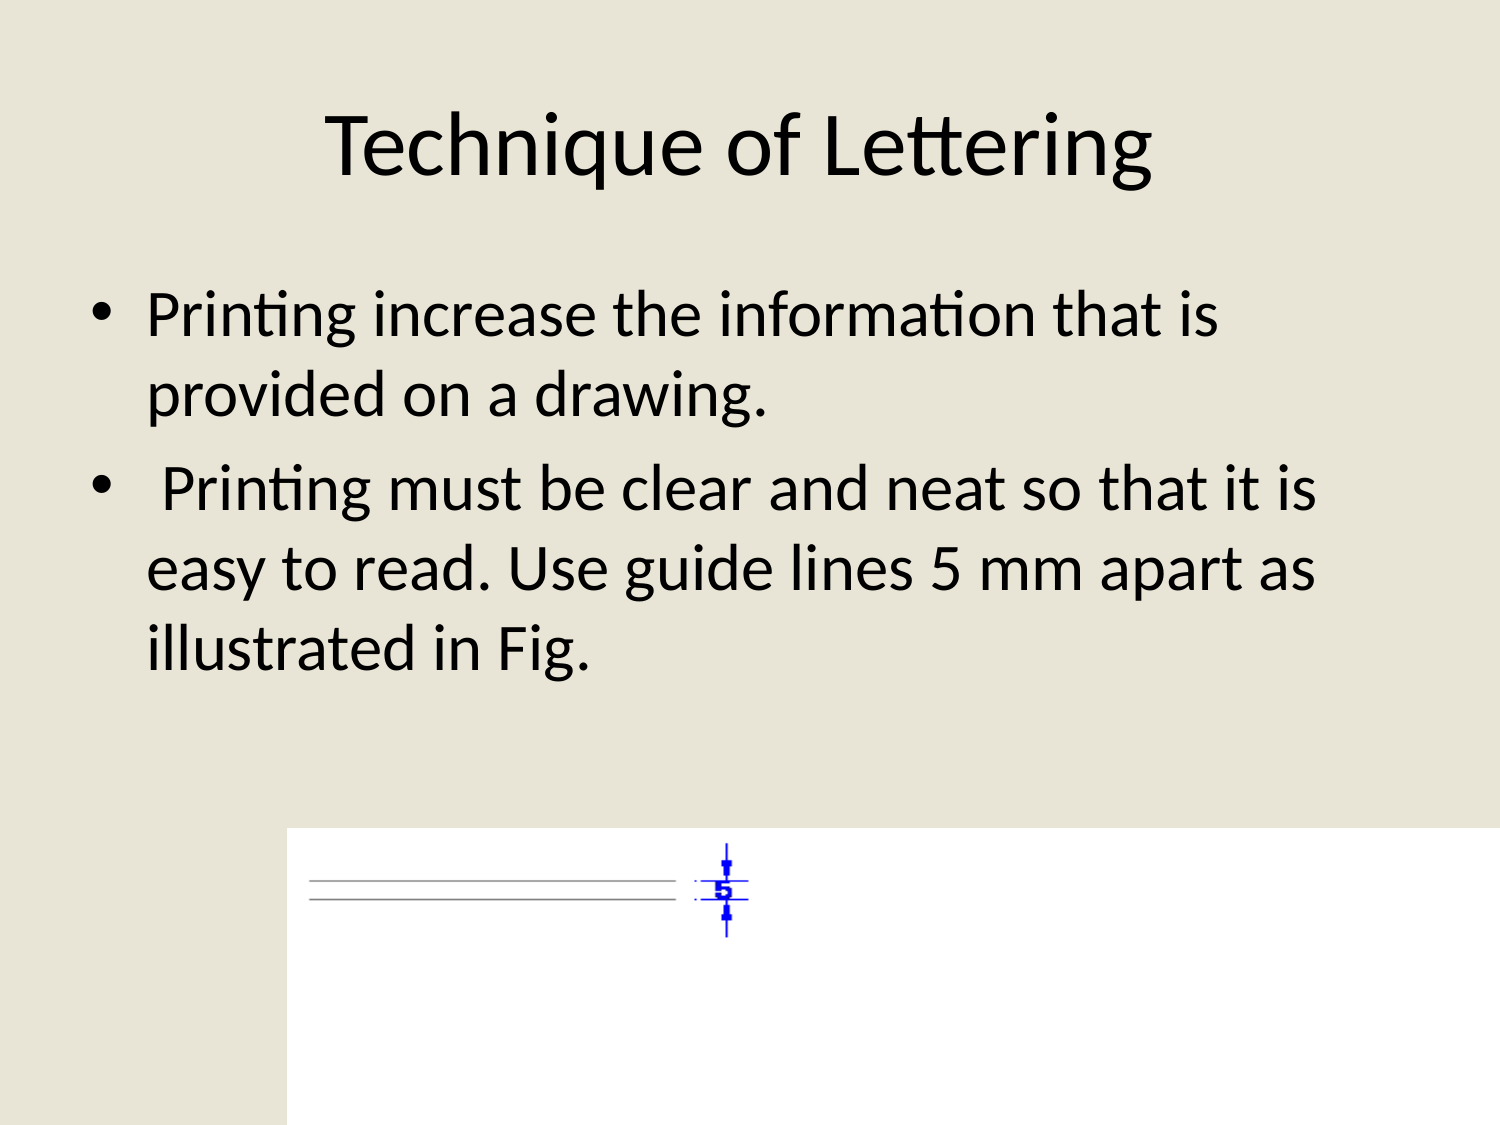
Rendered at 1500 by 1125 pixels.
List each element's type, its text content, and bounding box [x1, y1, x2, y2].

list Printing increase the information that is provided on a drawing. Printing must be clear and neat so that it is easy to read. Use guide lines 5 mm apart as illustrated in Fig. [75, 262, 1425, 1005]
picture [287, 828, 1500, 1125]
title Technique of Lettering [75, 45, 1425, 233]
